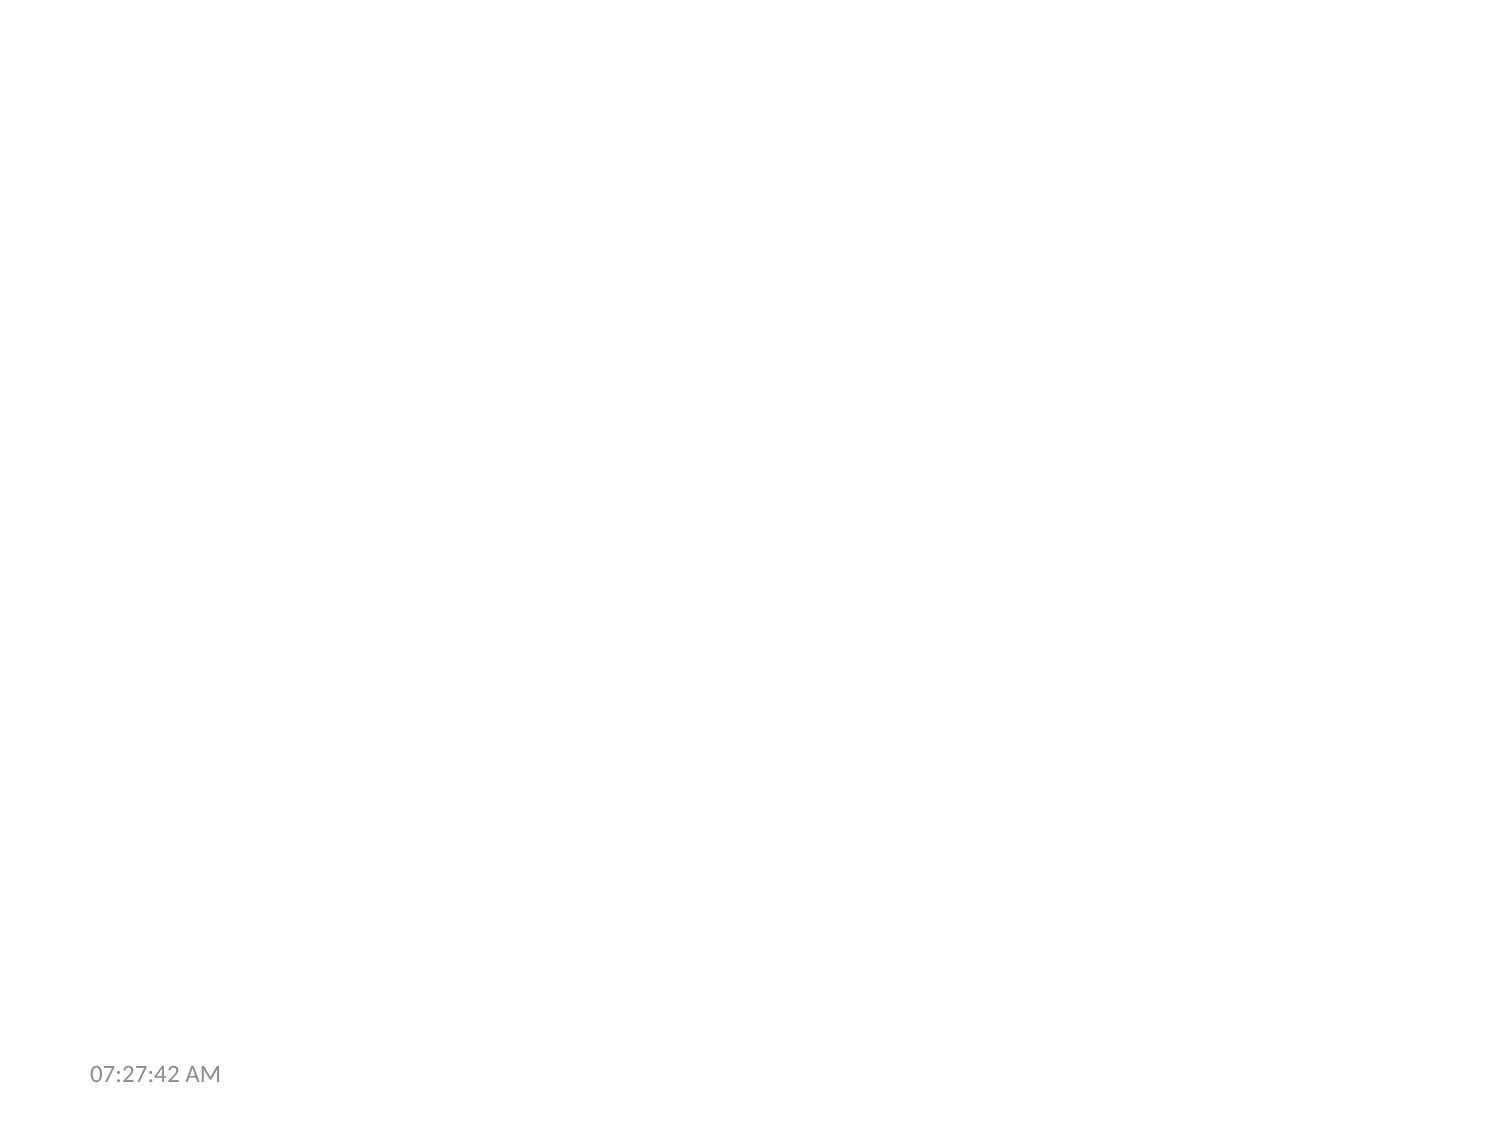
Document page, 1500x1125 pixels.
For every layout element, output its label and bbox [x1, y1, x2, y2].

slide_number [75, 1042, 425, 1103]
